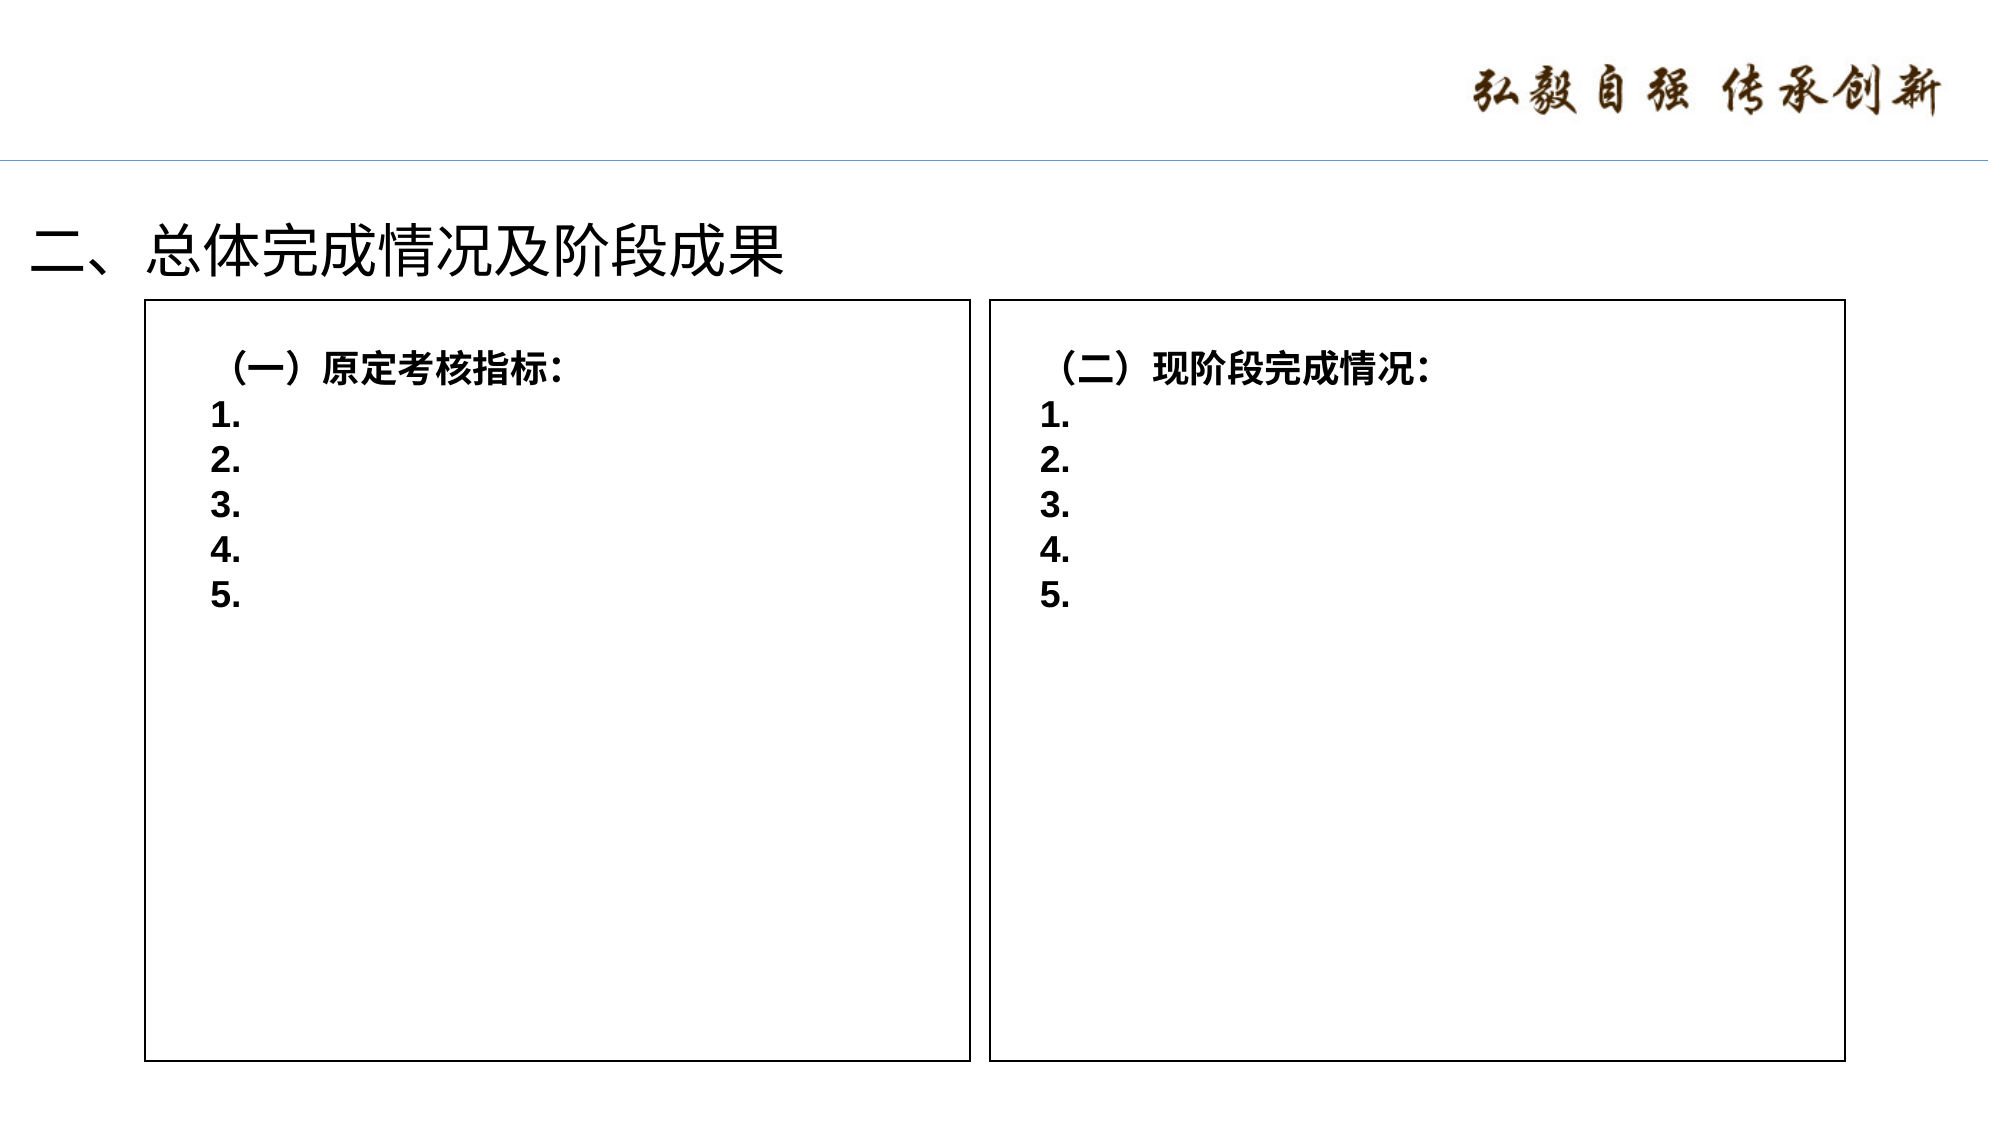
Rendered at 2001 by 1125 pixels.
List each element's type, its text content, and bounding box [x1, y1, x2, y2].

text_box [989, 299, 1846, 1062]
text_box （二）现阶段完成情况： 1. 2. 3. 4. 5. [1025, 337, 1628, 623]
text_box 二、总体完成情况及阶段成果 [13, 171, 1254, 292]
picture [1443, 24, 1988, 160]
text_box （一）原定考核指标： 1. 2. 3. 4. 5. [195, 337, 916, 623]
text_box [144, 299, 971, 1062]
